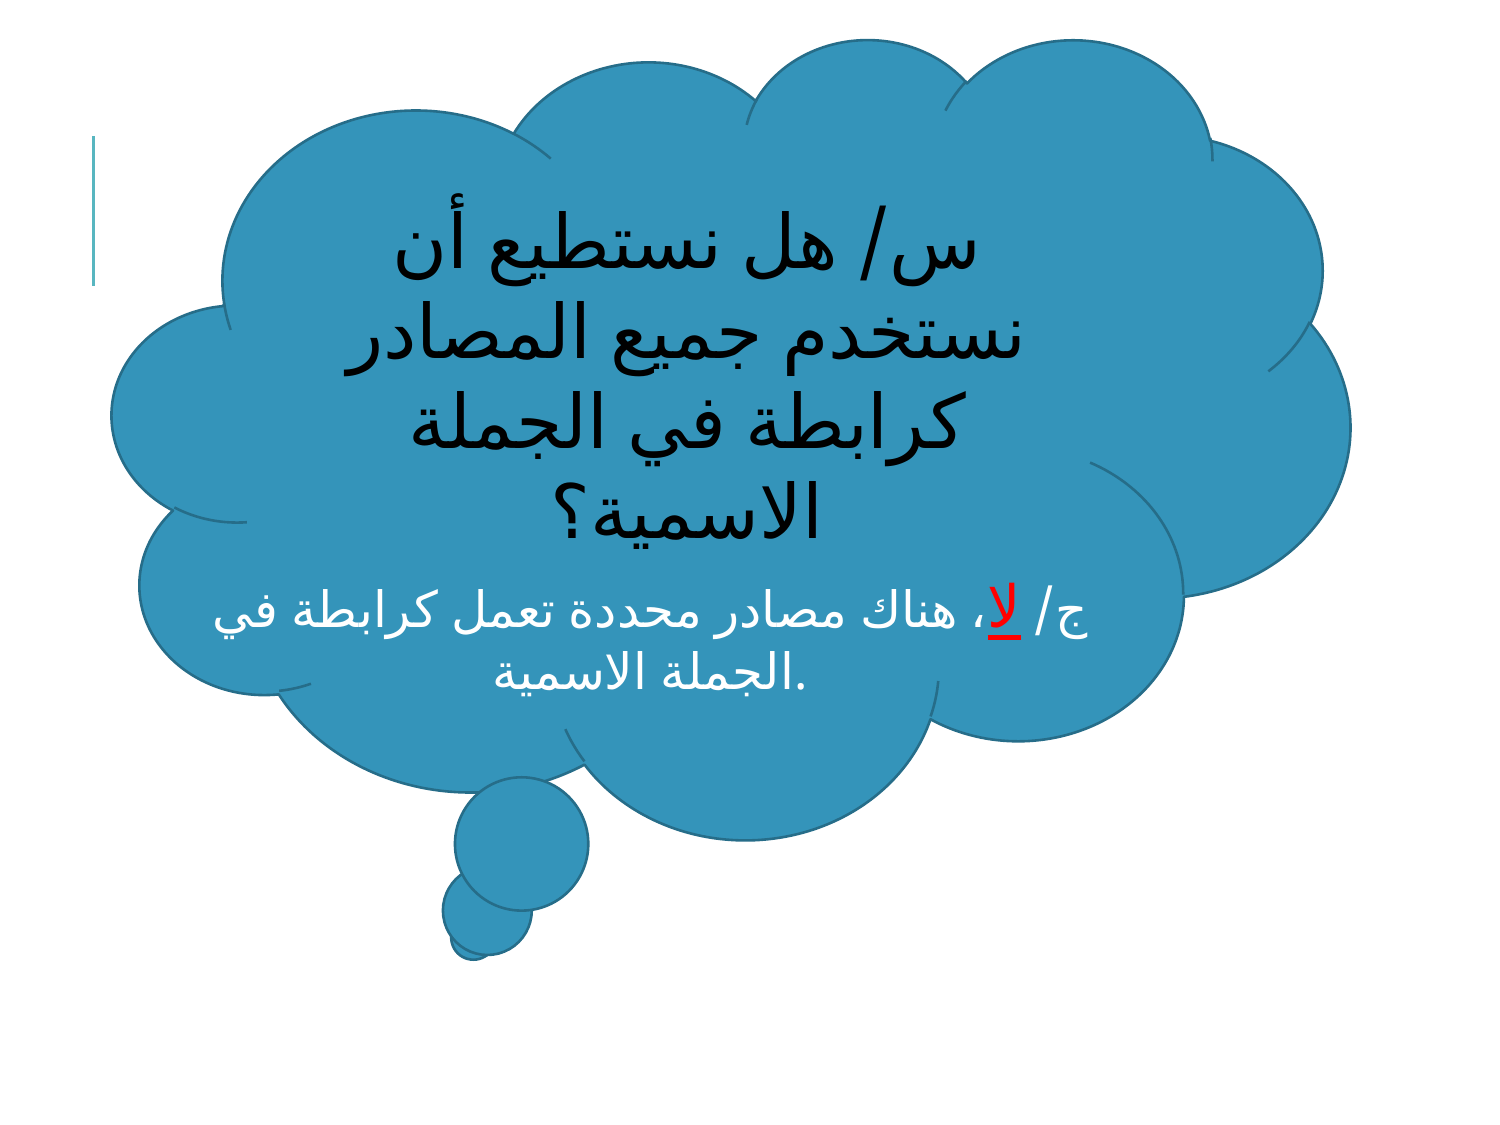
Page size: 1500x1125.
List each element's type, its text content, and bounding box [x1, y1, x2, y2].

text_box ج/ لا، هناك مصادر محددة تعمل كرابطة في الجملة الاسمية. [124, 561, 1175, 707]
text_box س/ هل نستطيع أن نستخدم جميع المصادر كرابطة في الجملة الاسمية؟ [110, 38, 1352, 647]
text_box س/ هل نستطيع أن نستخدم جميع المصادر كرابطة في الجملة الاسمية؟ [286, 707, 1128, 962]
